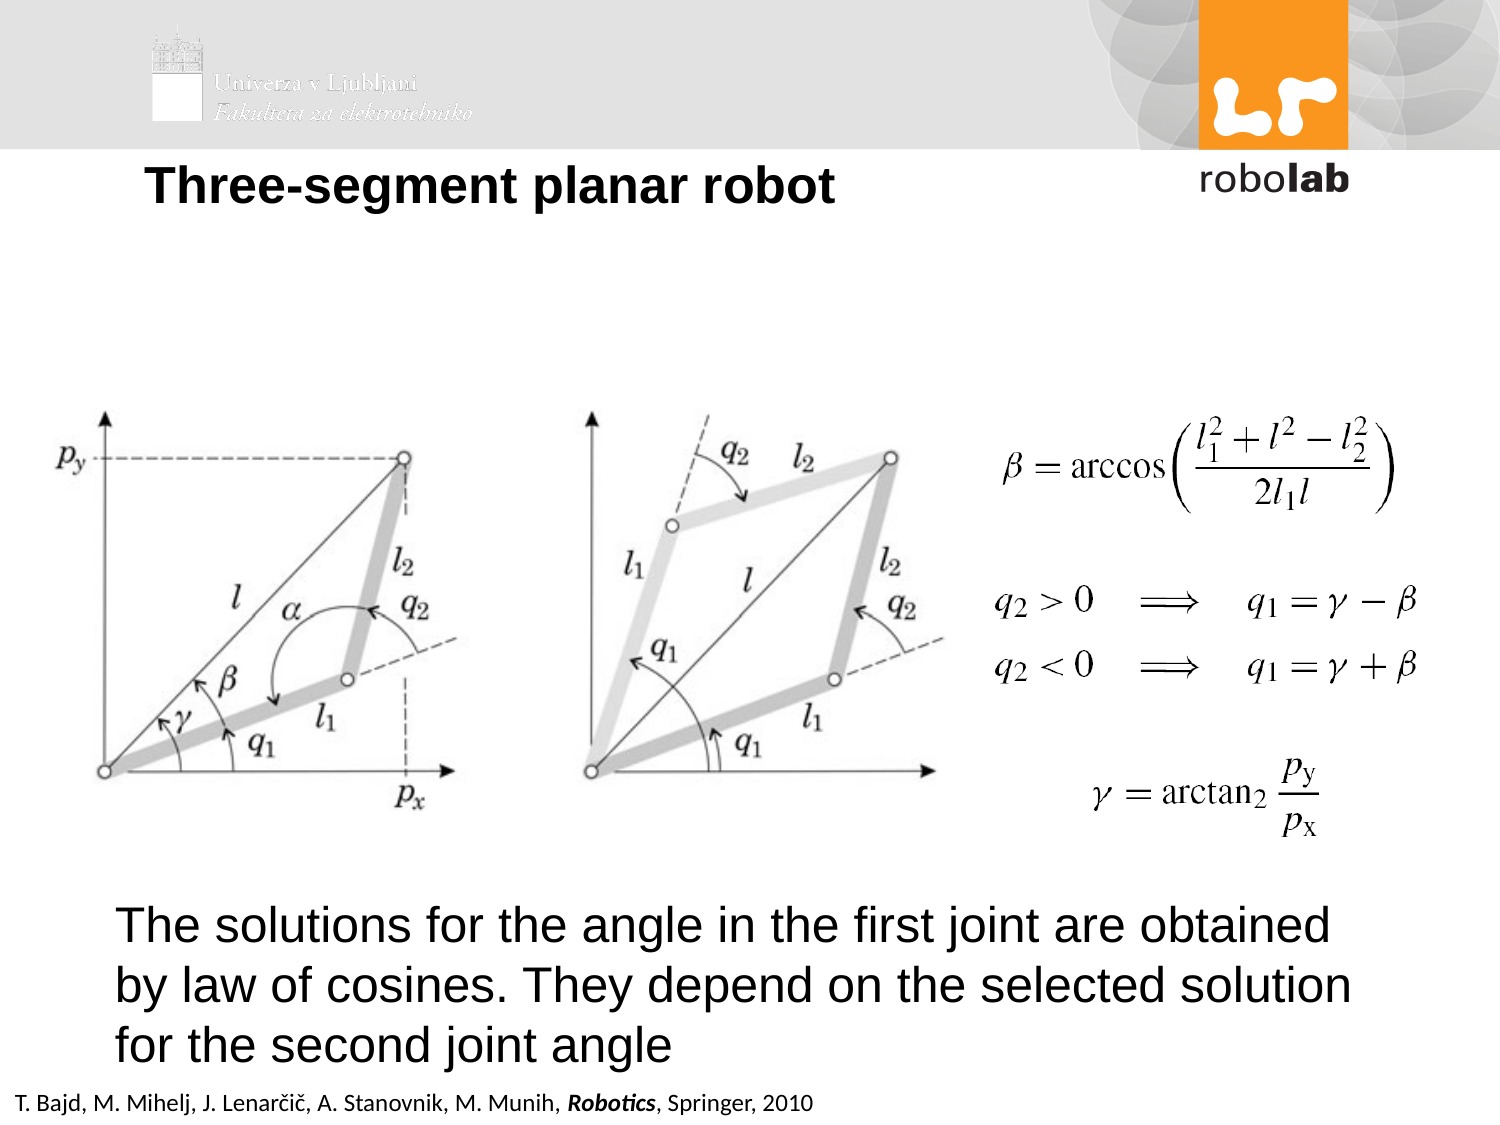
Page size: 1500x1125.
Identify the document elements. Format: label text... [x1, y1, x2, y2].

picture [984, 574, 1436, 693]
picture [152, 23, 472, 94]
picture [52, 408, 946, 811]
picture [984, 388, 1420, 528]
picture [998, 0, 1500, 196]
picture [1079, 754, 1340, 847]
title Three-segment planar robot [129, 94, 1311, 272]
